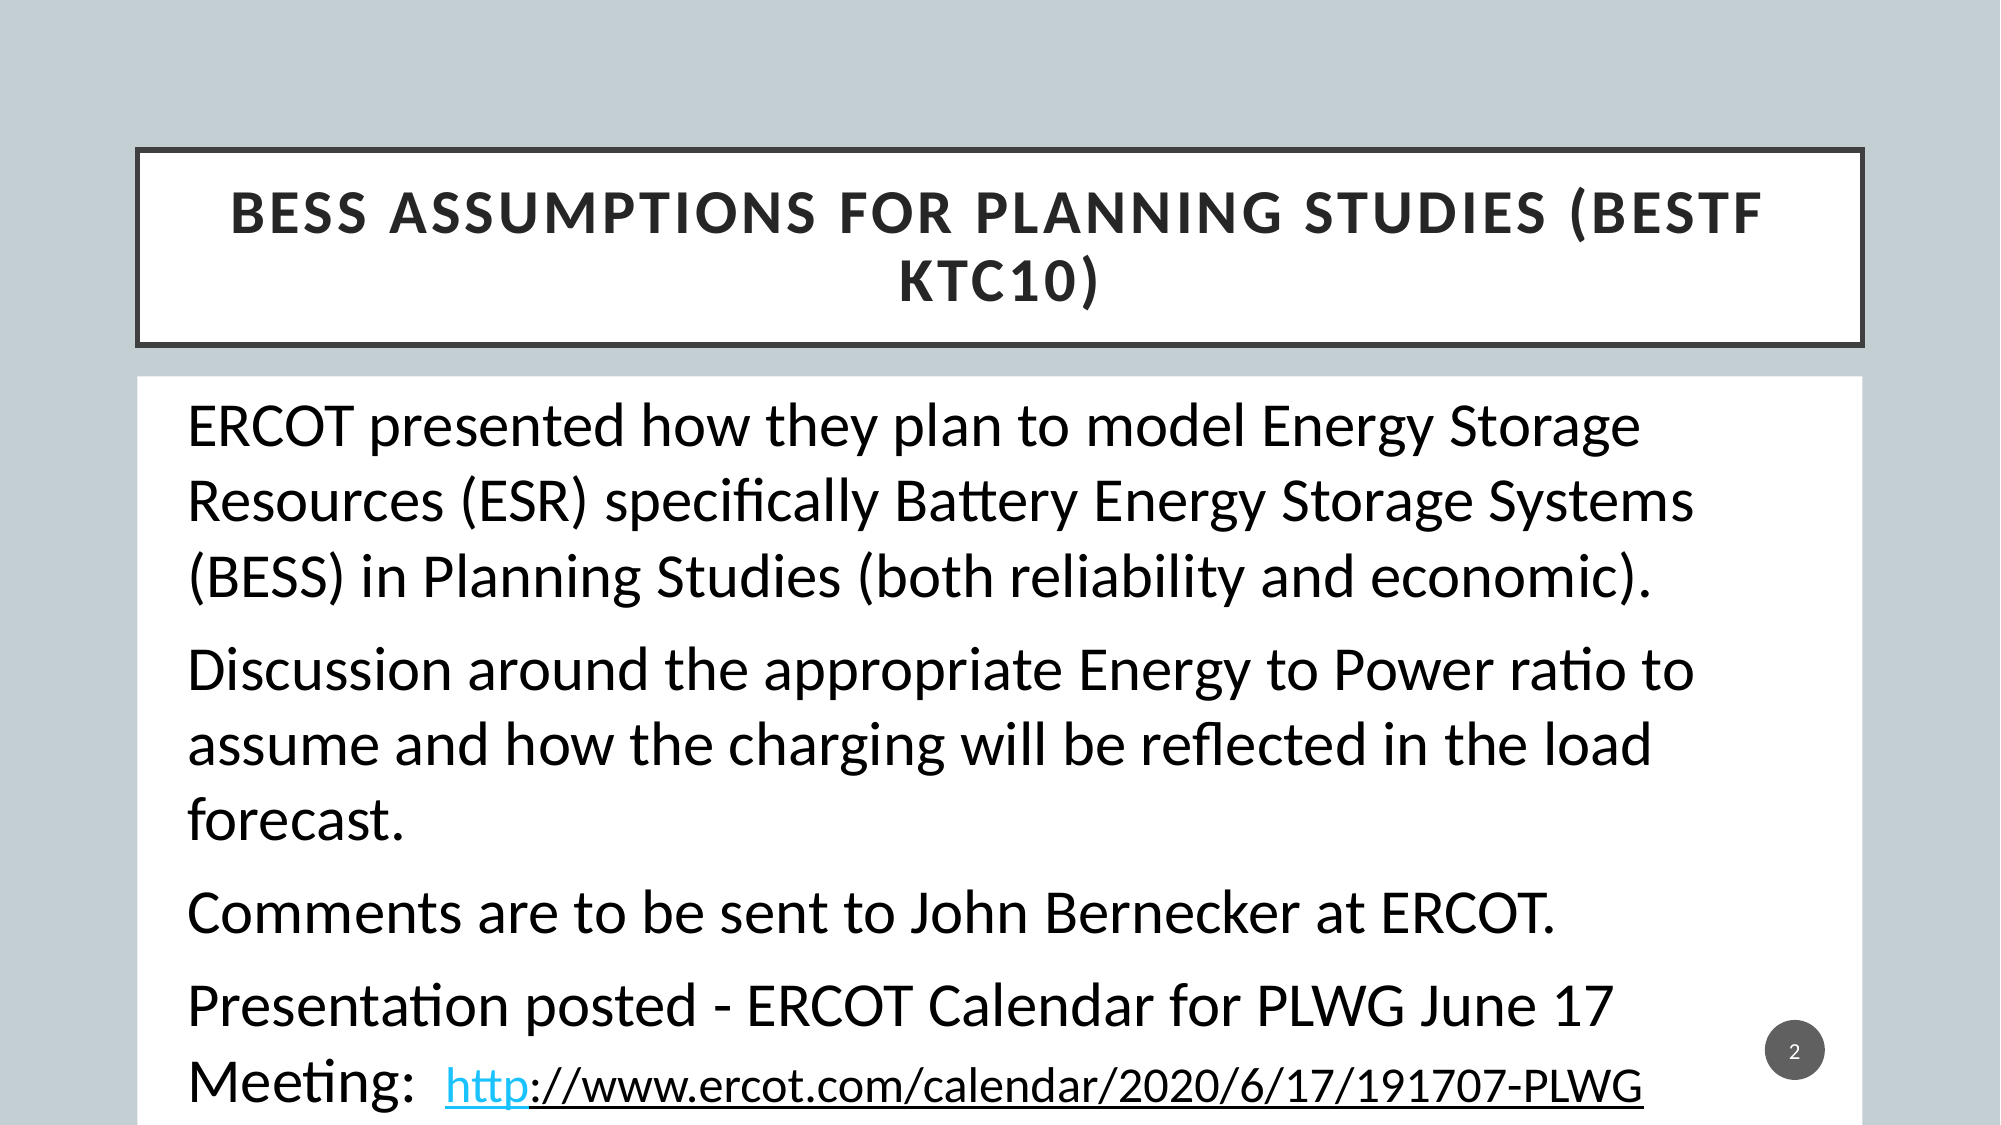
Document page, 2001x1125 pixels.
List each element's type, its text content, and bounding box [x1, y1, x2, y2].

slide_number 2 [1764, 1019, 1825, 1080]
title BESS Assumptions for Planning Studies (BESTF KTC10) [135, 147, 1865, 348]
list ERCOT presented how they plan to model Energy Storage Resources (ESR) specifically Battery Energy Storage Systems (BESS) in Planning Studies (both reliability and economic). Discussion around the appropriate Energy to Power ratio to assume and how the charging will be reflected in the load forecast. Comments are to be sent to John Bernecker at ERCOT. Presentation posted - ERCOT Calendar for PLWG June 17 Meeting: http://www.ercot.com/calendar/2020/6/17/191707-PLWG [137, 376, 1863, 1125]
